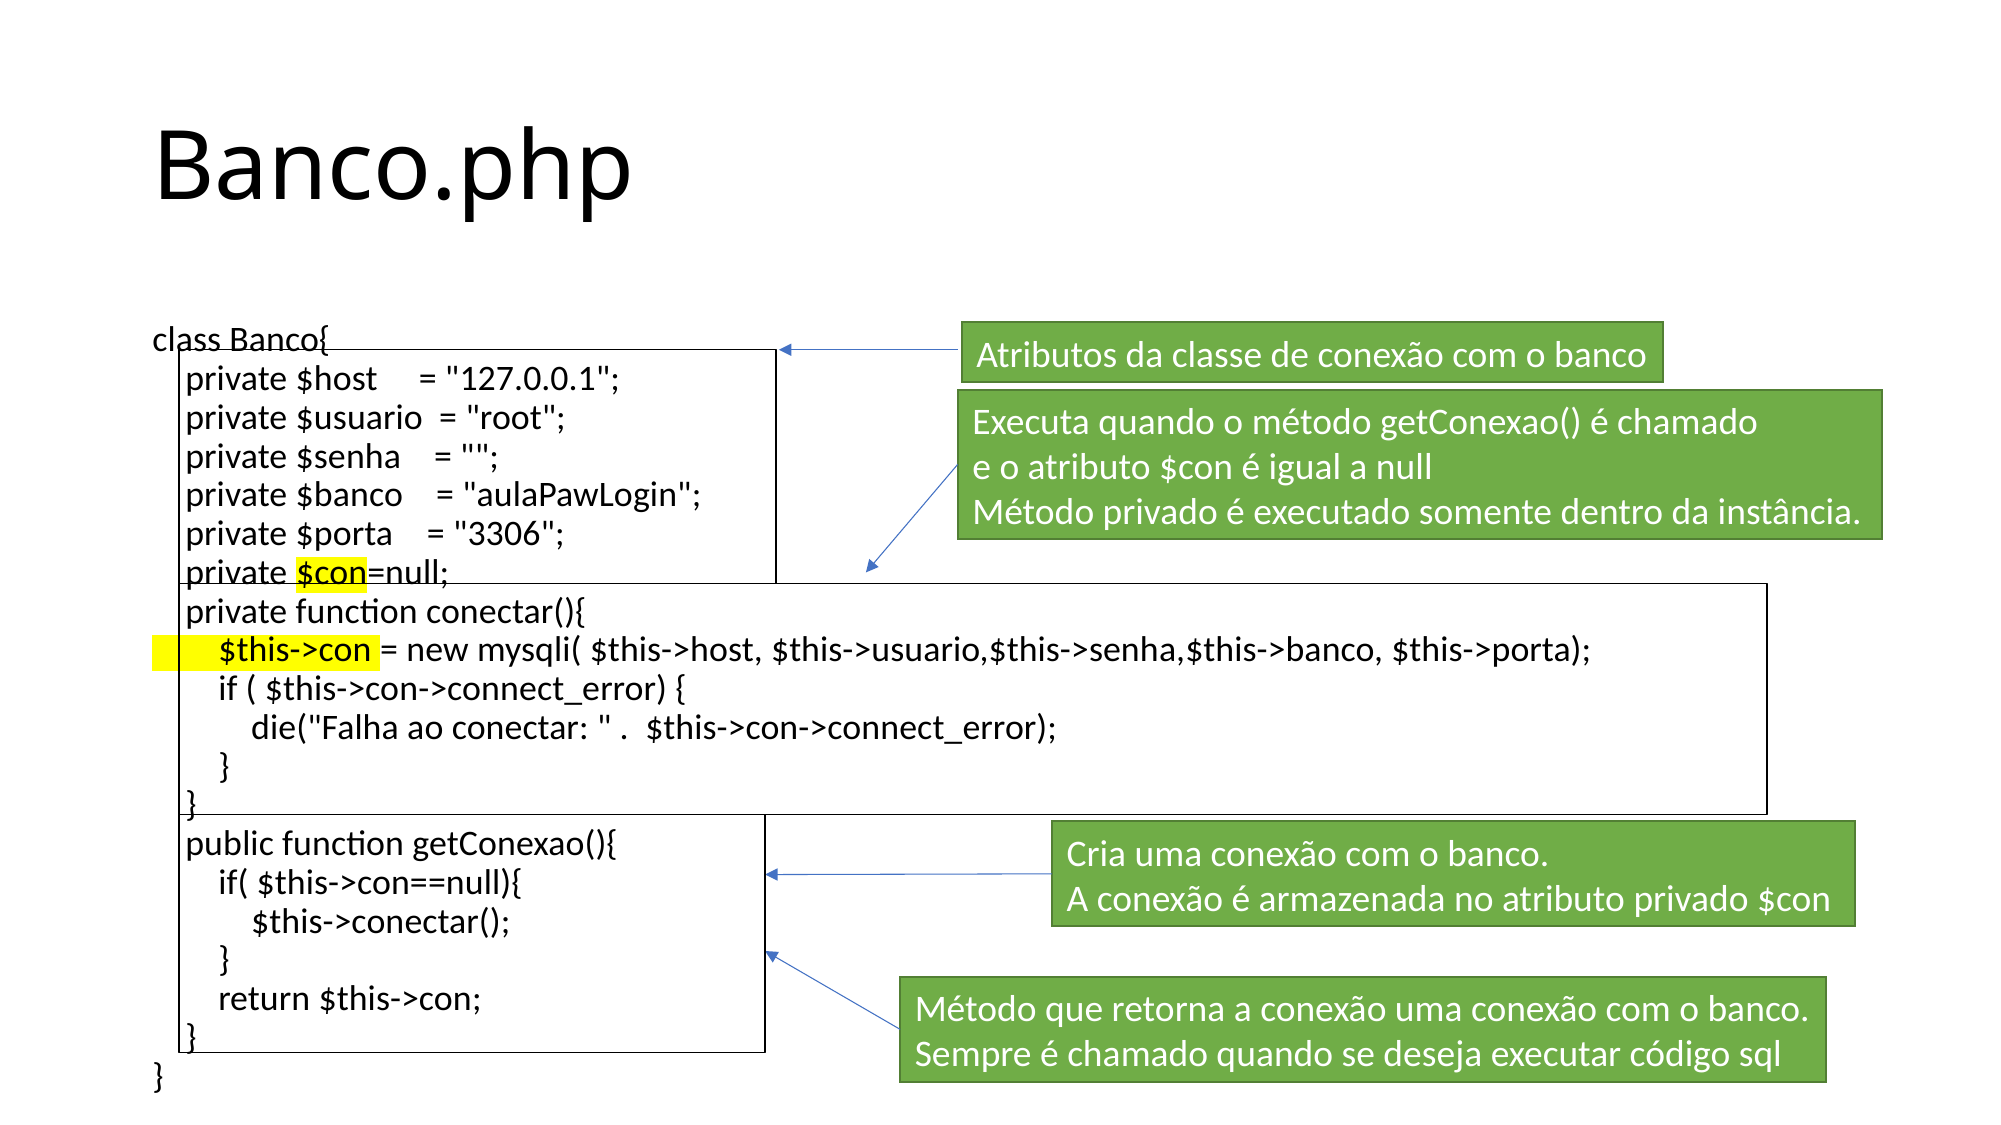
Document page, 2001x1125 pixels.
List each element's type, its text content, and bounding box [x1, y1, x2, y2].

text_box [865, 465, 958, 573]
text_box [178, 583, 1767, 815]
list class Banco{ private $host = "127.0.0.1"; private $usuario = "root"; private $senha = ""; private $banco = "aulaPawLogin"; private $porta = "3306"; private $con=null; private function conectar(){ $this->con = new mysqli( $this->host, $this->usuario,$this->senha,$this->banco, $this->porta); if ( $this->con->connect_error) { die("Falha ao conectar: " . $this->con->connect_error); } } public function getConexao(){ if( $this->con==null){ $this->conectar(); } return $this->con; } } [137, 313, 1863, 1110]
text_box Atributos da classe de conexão com o banco [961, 321, 1664, 383]
text_box Cria uma conexão com o banco. A conexão é armazenada no atributo privado $con [1051, 820, 1856, 927]
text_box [765, 950, 895, 1031]
text_box [178, 349, 777, 583]
text_box Método que retorna a conexão uma conexão com o banco. Sempre é chamado quando se deseja executar código sql [899, 976, 1827, 1083]
text_box [178, 814, 766, 1053]
text_box Executa quando o método getConexao() é chamado e o atributo $con é igual a null Método privado é executado somente dentro da instância. [957, 389, 1883, 540]
title Banco.php [137, 59, 1863, 278]
